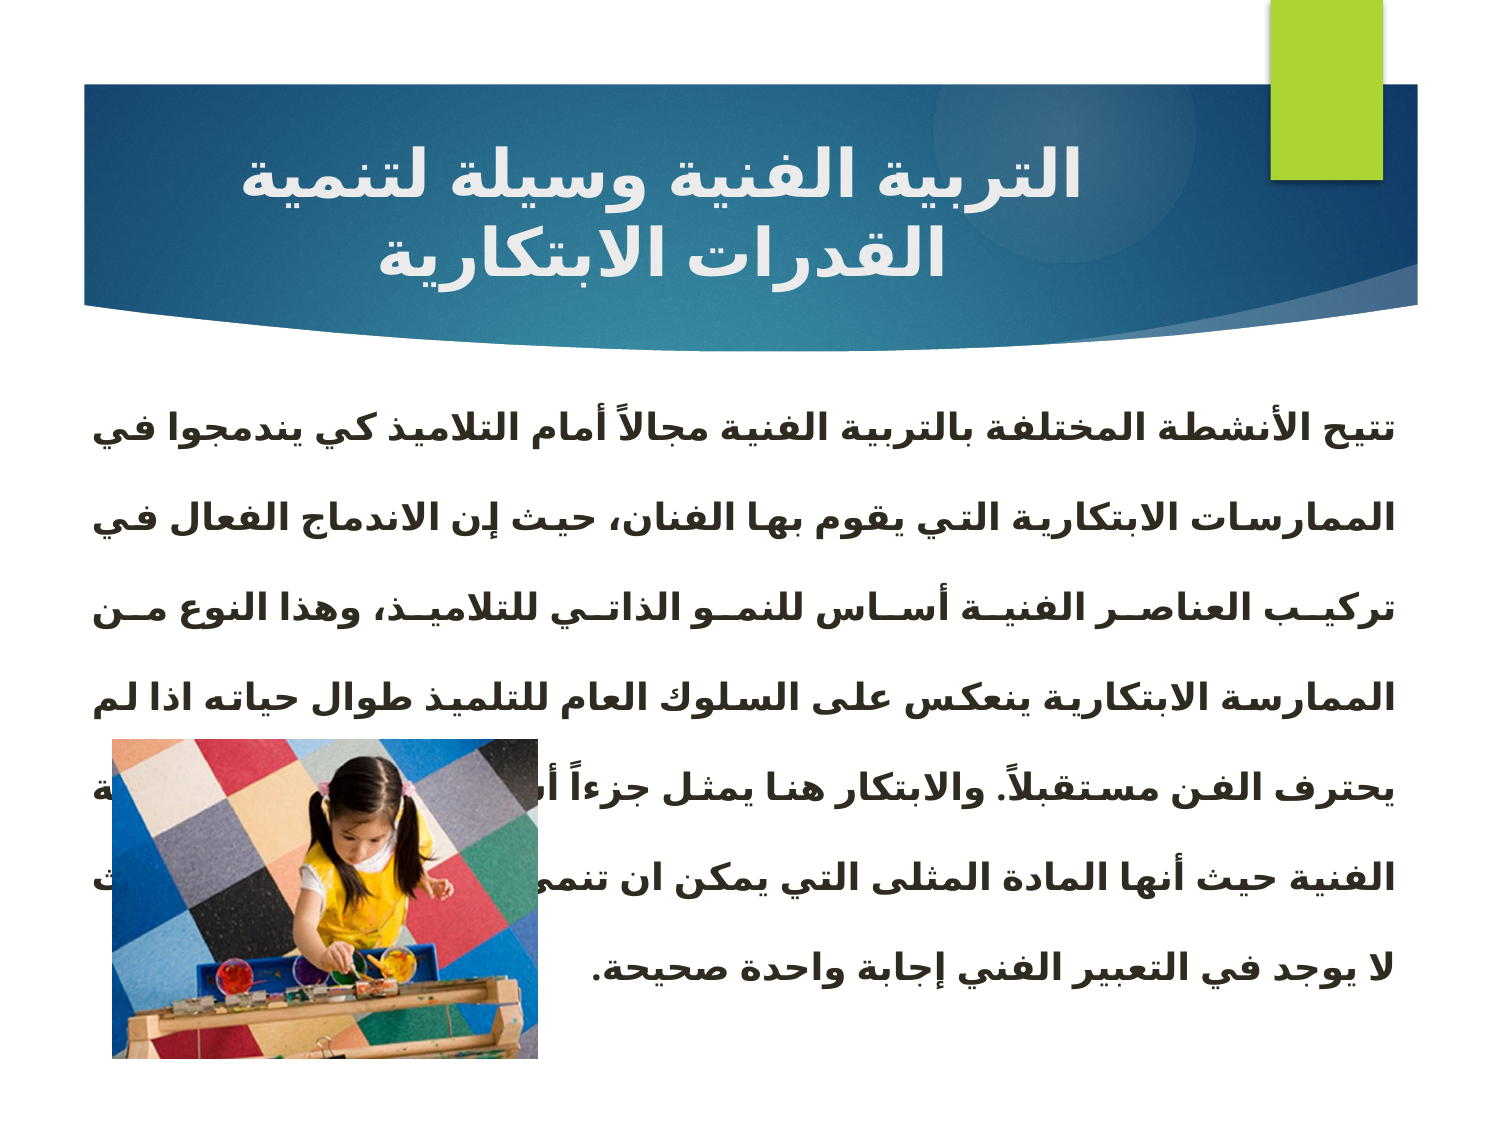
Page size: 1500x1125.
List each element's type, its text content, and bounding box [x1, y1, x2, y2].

title التربية الفنية وسيلة لتنمية القدرات الابتكارية [142, 152, 1183, 269]
picture [111, 739, 538, 1059]
list تتيح الأنشطة المختلفة بالتربية الفنية مجالاً أمام التلاميذ كي يندمجوا في الممارسات الابتكارية التي يقوم بها الفنان، حيث إن الاندماج الفعال في تركيب العناصر الفنية أساس للنمو الذاتي للتلاميذ، وهذا النوع من الممارسة الابتكارية ينعكس على السلوك العام للتلميذ طوال حياته اذا لم يحترف الفن مستقبلاً. والابتكار هنا يمثل جزءاً أساسياً من أهداف التربية الفنية حيث أنها المادة المثلى التي يمكن ان تنمي التفكير المتشعب، حيث لا يوجد في التعبير الفني إجابة واحدة صحيحة. [76, 349, 1412, 1024]
